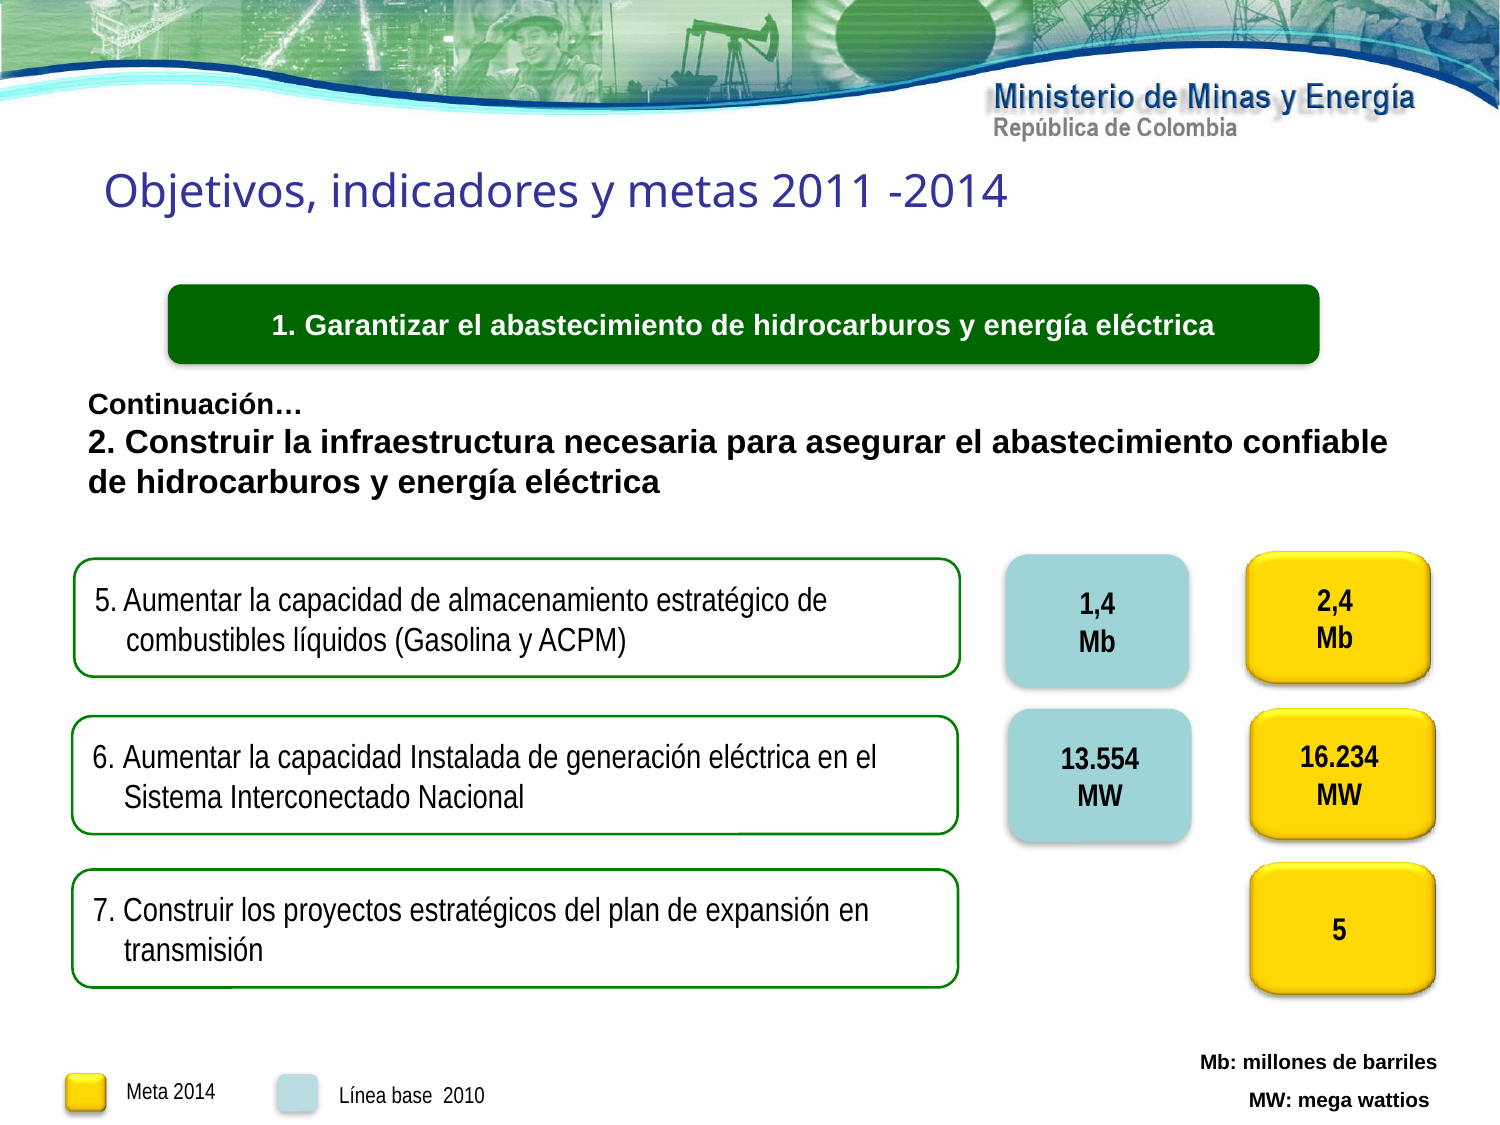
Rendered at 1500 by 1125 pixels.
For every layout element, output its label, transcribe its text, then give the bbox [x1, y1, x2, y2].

text_box Objetivos, indicadores y metas 2011 -2014 [88, 144, 1446, 225]
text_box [1235, 546, 1443, 695]
text_box Meta 2014 [116, 1069, 231, 1112]
text_box 5. Aumentar la capacidad de almacenamiento estratégico de combustibles líquidos (Gasolina y ACPM) [74, 558, 960, 677]
text_box 1,4 Mb [1005, 554, 1189, 688]
text_box 13.554 MW [1008, 708, 1192, 842]
text_box 1. Garantizar el abastecimiento de hidrocarburos y energía eléctrica [167, 284, 1320, 365]
text_box MW: mega wattios [1233, 1079, 1445, 1120]
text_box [277, 1073, 501, 1117]
text_box 7. Construir los proyectos estratégicos del plan de expansión en transmisión [72, 869, 959, 988]
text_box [1239, 857, 1447, 1006]
picture [0, 0, 1500, 1125]
text_box Continuación… 2. Construir la infraestructura necesaria para asegurar el abastecimiento confiable de hidrocarburos y energía eléctrica [73, 378, 1410, 508]
text_box 6. Aumentar la capacidad Instalada de generación eléctrica en el Sistema Interconectado Nacional [72, 716, 958, 835]
text_box Mb: millones de barriles [1185, 1041, 1453, 1081]
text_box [1239, 703, 1447, 852]
